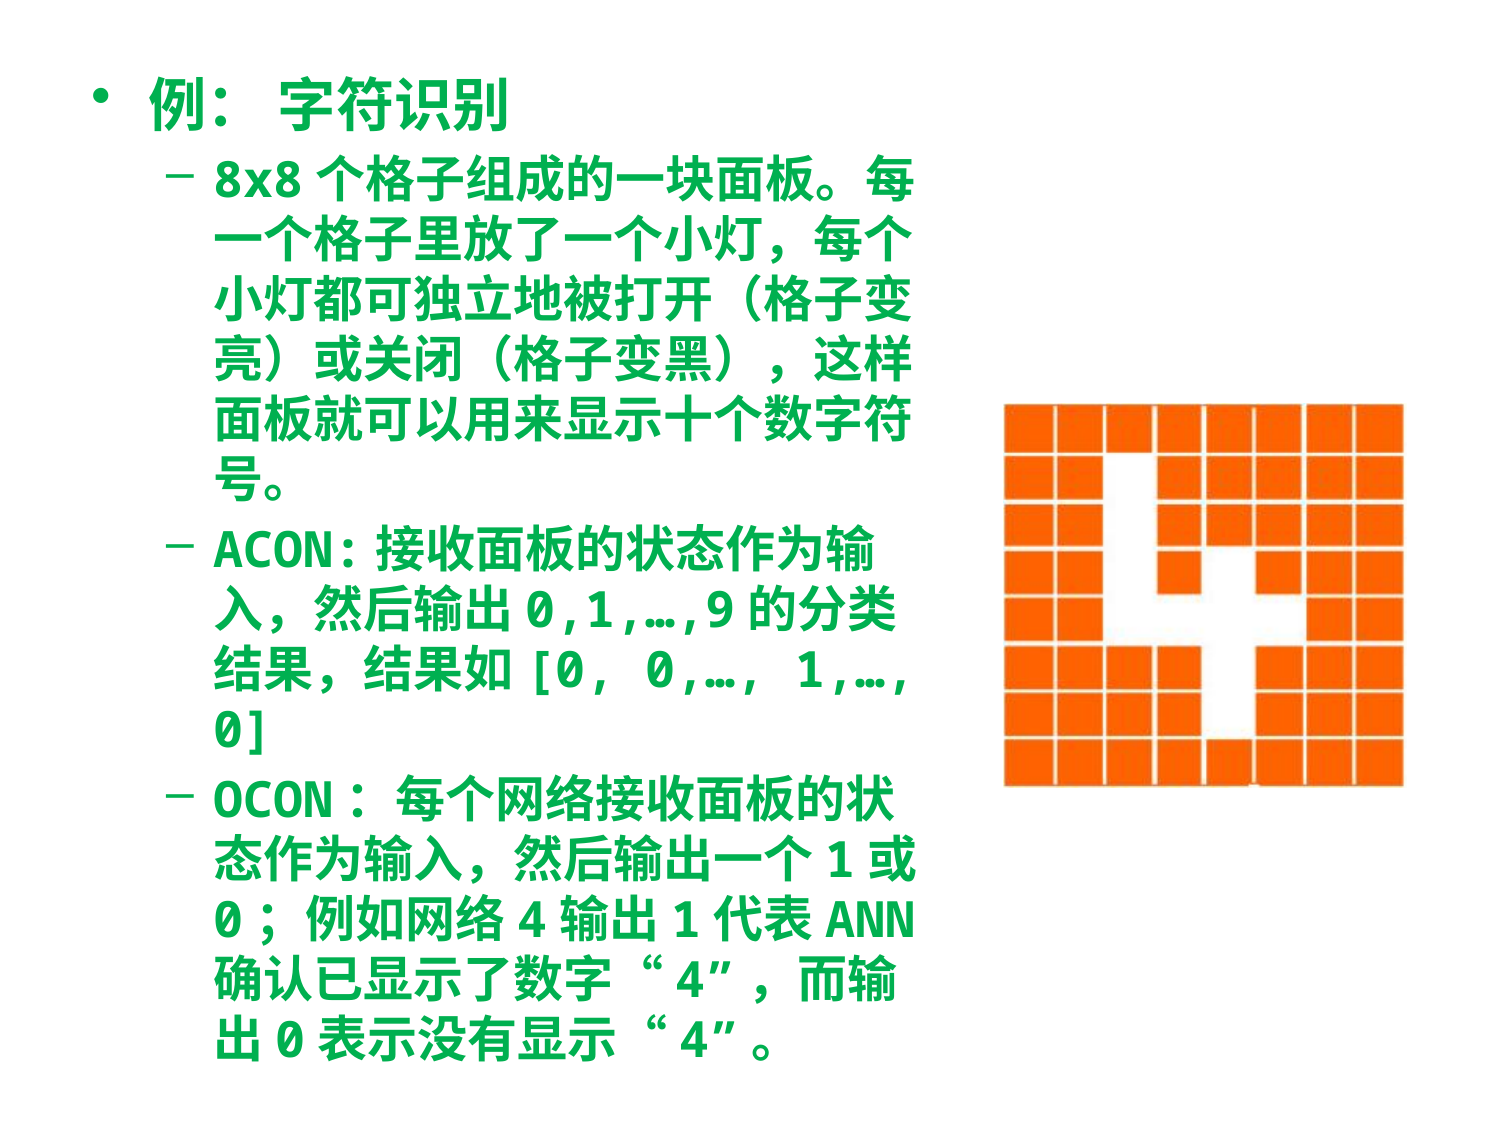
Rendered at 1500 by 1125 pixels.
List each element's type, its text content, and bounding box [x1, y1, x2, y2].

list 例： 字符识别 8x8个格子组成的一块面板。每一个格子里放了一个小灯，每个小灯都可独立地被打开（格子变亮）或关闭（格子变黑），这样面板就可以用来显示十个数字符号。 ACON:接收面板的状态作为输入，然后输出0,1,…,9的分类结果，结果如[0, 0,…, 1,…, 0] OCON：每个网络接收面板的状态作为输入，然后输出一个1或0；例如网络4输出1代表ANN确认已显示了数字“4”，而输出0表示没有显示“4”。 [76, 60, 945, 1024]
picture [1003, 402, 1408, 788]
